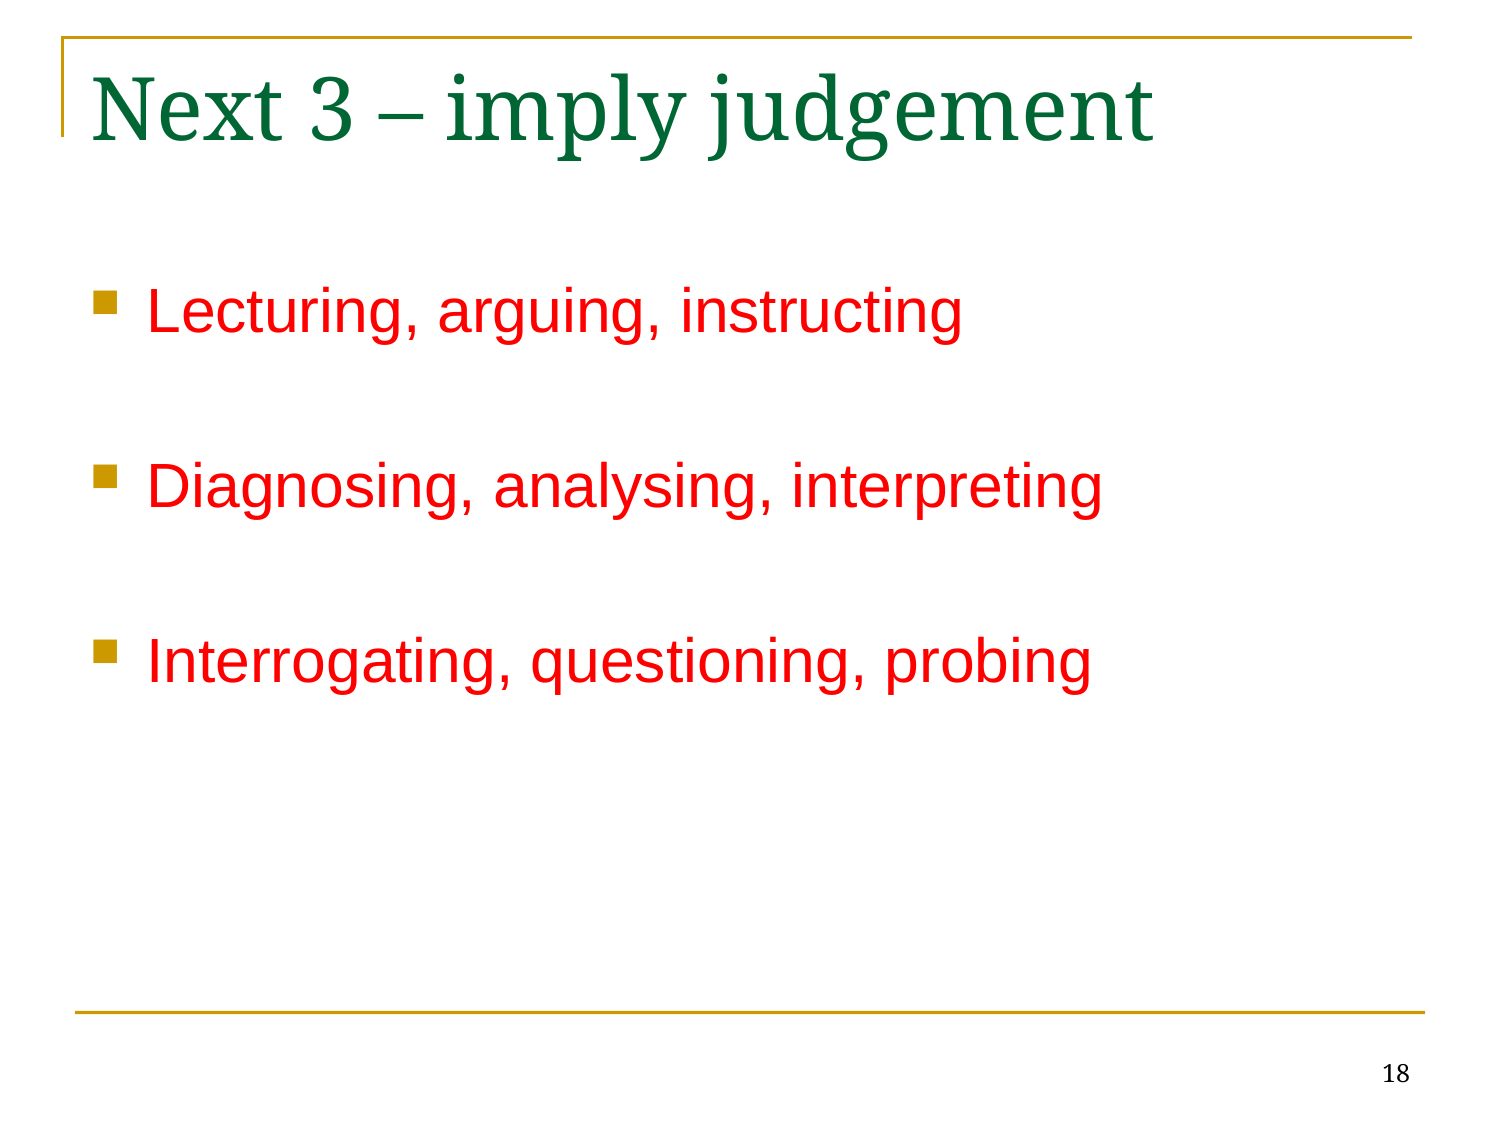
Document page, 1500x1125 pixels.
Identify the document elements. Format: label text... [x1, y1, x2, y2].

title Next 3 – imply judgement [74, 45, 1426, 233]
slide_number 18 [1074, 1023, 1426, 1100]
list Lecturing, arguing, instructing Diagnosing, analysing, interpreting Interrogating, questioning, probing [74, 262, 1426, 1006]
